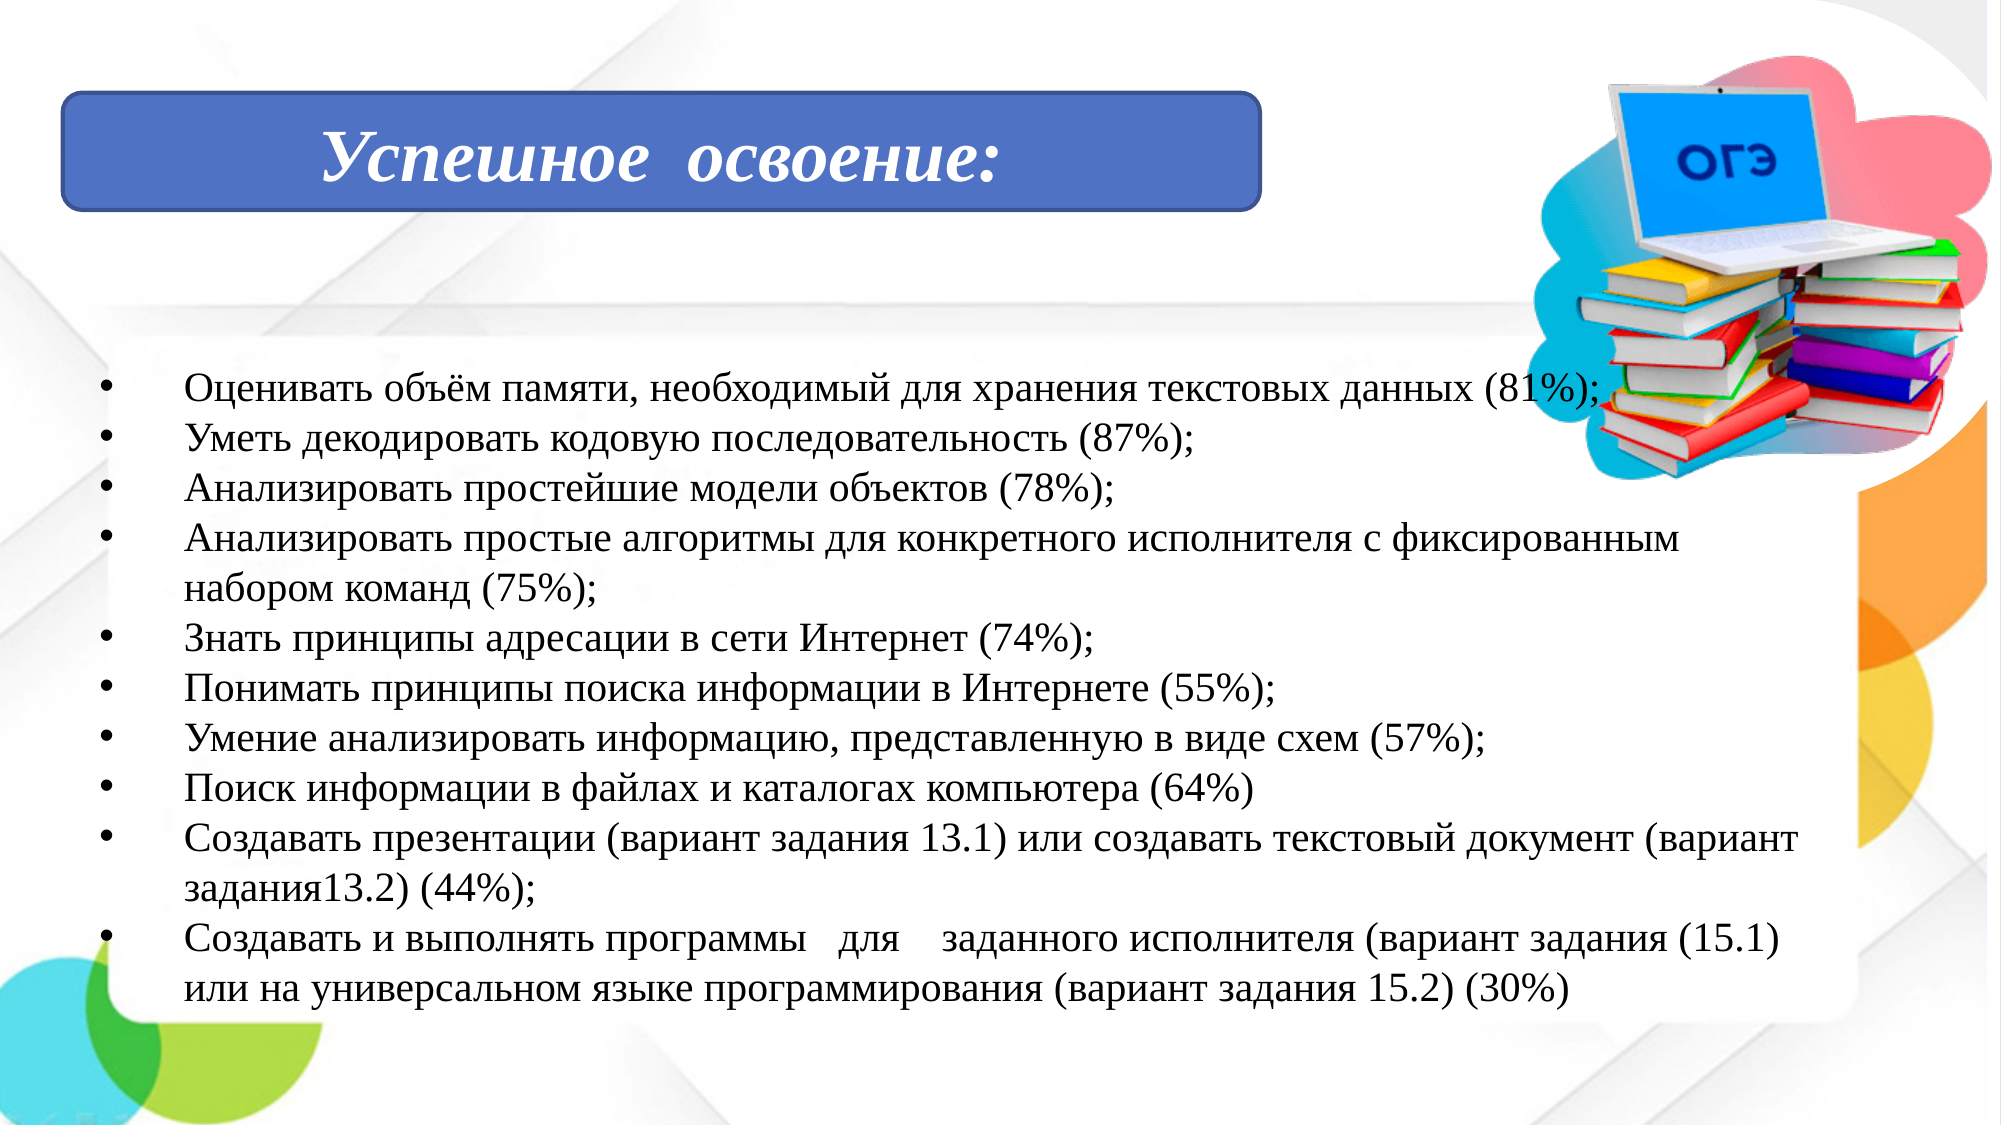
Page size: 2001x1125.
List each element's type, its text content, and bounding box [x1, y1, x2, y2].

text_box Успешное освоение: [60, 90, 1263, 213]
text_box Оценивать объём памяти, необходимый для хранения текстовых данных (81%); Уметь декодировать кодовую последовательность (87%); Анализировать простейшие модели объектов (78%); Анализировать простые алгоритмы для конкретного исполнителя с фиксированным набором команд (75%); Знать принципы адресации в сети Интернет (74%); Понимать принципы поиска информации в Интернете (55%); Умение анализировать информацию, представленную в виде схем (57%); Поиск информации в файлах и каталогах компьютера (64%) Создавать презентации (вариант задания 13.1) или создавать текстовый документ (вариант задания13.2) (44%); Создавать и выполнять программы для заданного исполнителя (вариант задания (15.1) или на универсальном языке программирования (вариант задания 15.2) (30%) [84, 352, 1844, 1018]
picture [0, 0, 2001, 1125]
